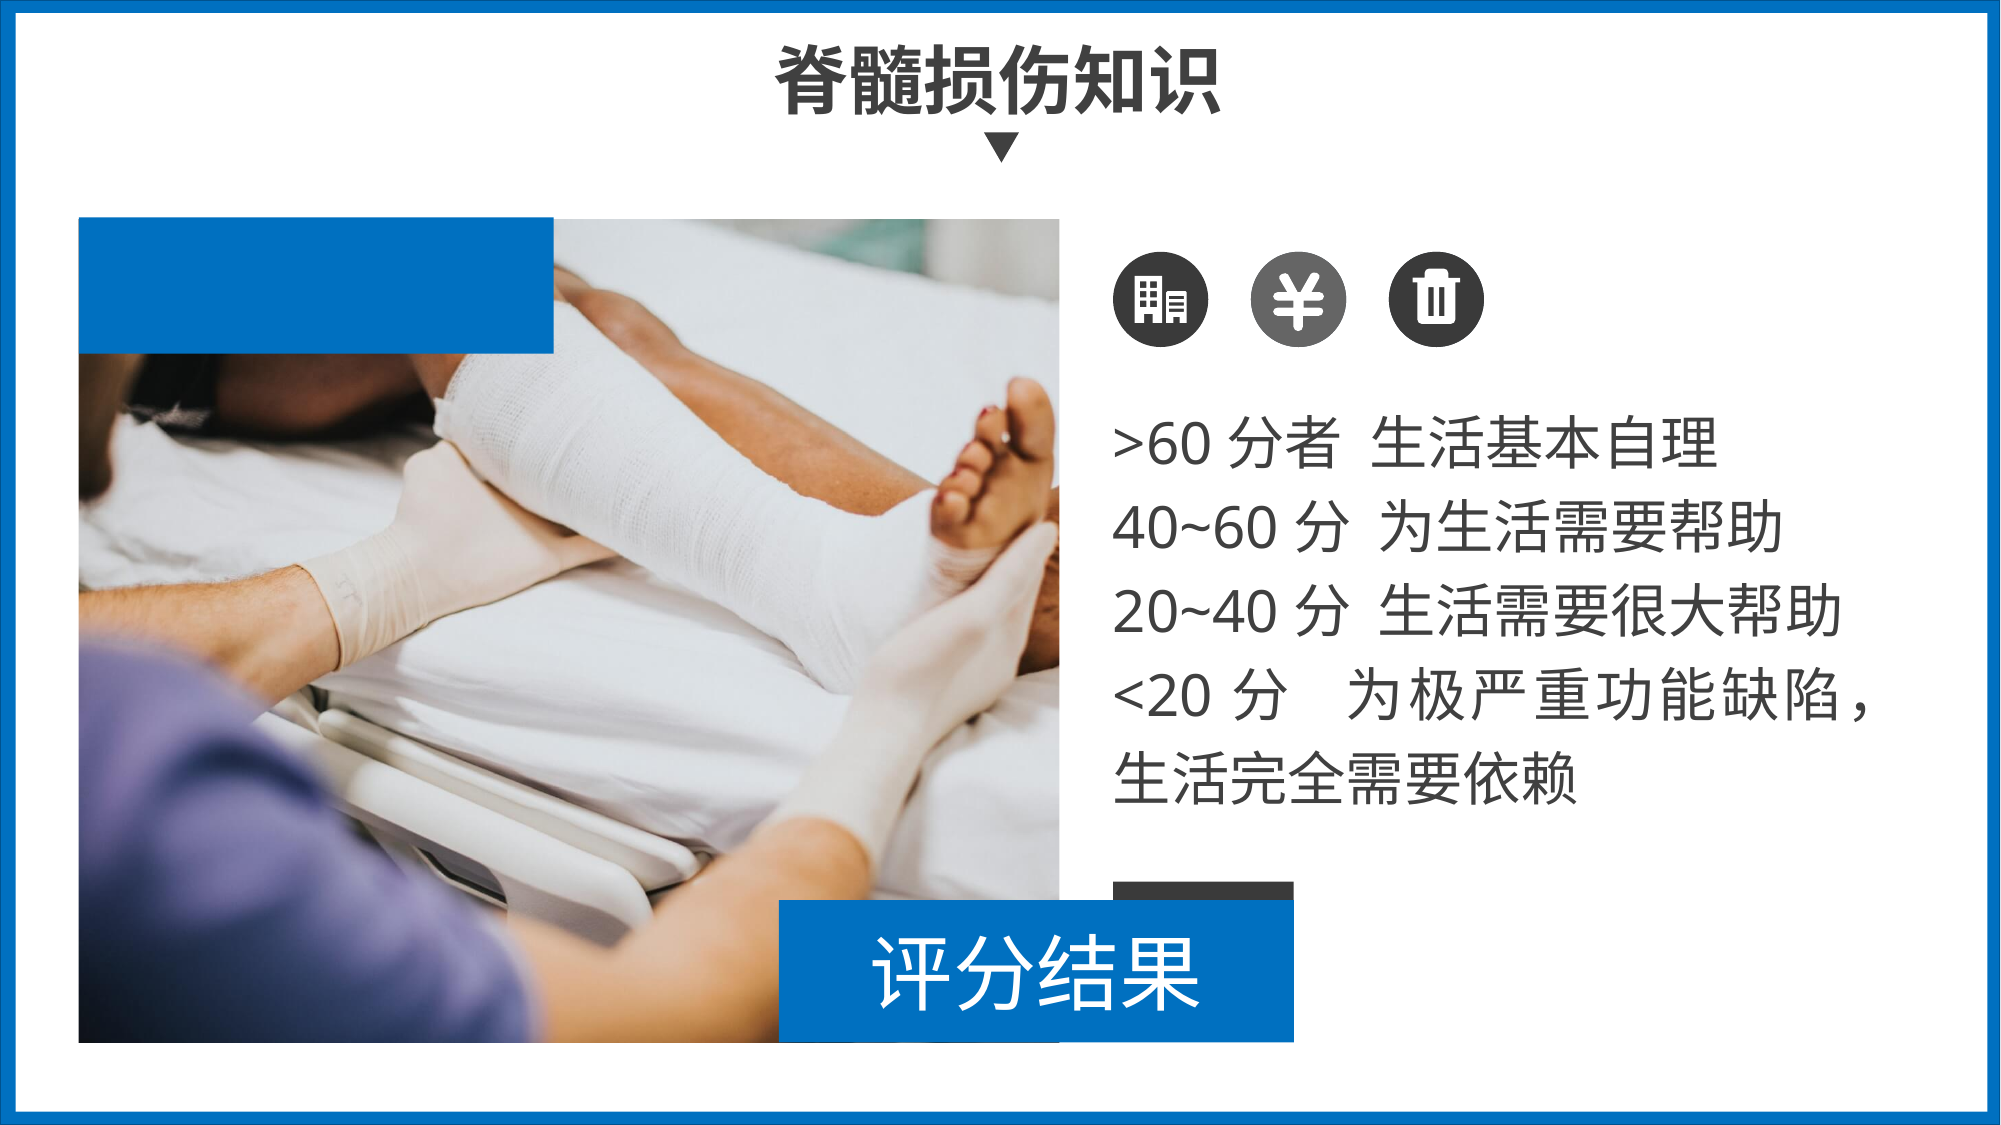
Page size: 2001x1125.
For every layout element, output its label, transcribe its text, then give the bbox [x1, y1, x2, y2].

text_box >60分者 生活基本自理 40~60分 为生活需要帮助 20~40分 生活需要很大帮助 <20分 为极严重功能缺陷， 生活完全需要依赖 [1294, 384, 1919, 820]
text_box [78, 217, 1294, 1043]
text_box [1294, 251, 1484, 347]
